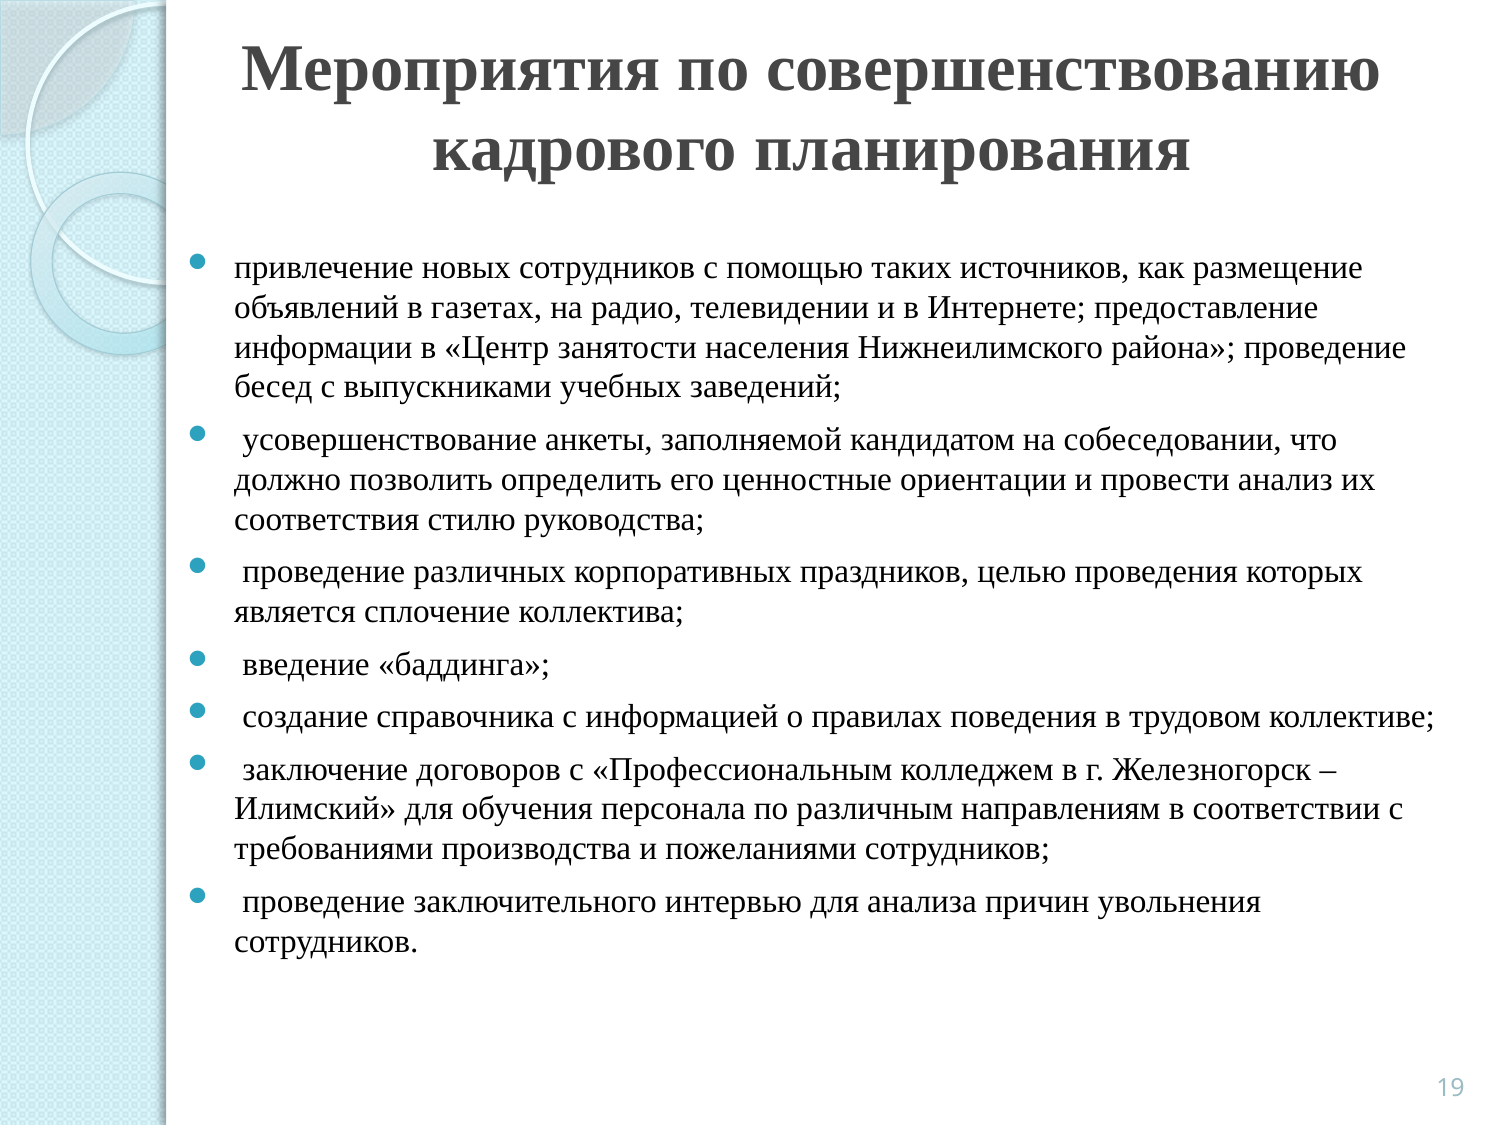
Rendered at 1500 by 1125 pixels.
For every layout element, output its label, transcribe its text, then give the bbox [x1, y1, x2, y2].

list привлечение новых сотрудников с помощью таких источников, как размещение объявлений в газетах, на радио, телевидении и в Интернете; предоставление информации в «Центр занятости населения Нижнеилимского района»; проведение бесед с выпускниками учебных заведений; усовершенствование анкеты, заполняемой кандидатом на собеседовании, что должно позволить определить его ценностные ориентации и провести анализ их соответствия стилю руководства; проведение различных корпоративных праздников, целью проведения которых является сплочение коллектива; введение «баддинга»; создание справочника с информацией о правилах поведения в трудовом коллективе; заключение договоров с «Профессиональным колледжем в г. Железногорск – Илимский» для обучения персонала по различным направлениям в соответствии с требованиями производства и пожеланиями сотрудников; проведение заключительного интервью для анализа причин увольнения сотрудников. [159, 237, 1466, 1025]
title Мероприятия по совершенствованию кадрового планирования [159, 0, 1466, 209]
slide_number 19 [1413, 1034, 1488, 1113]
